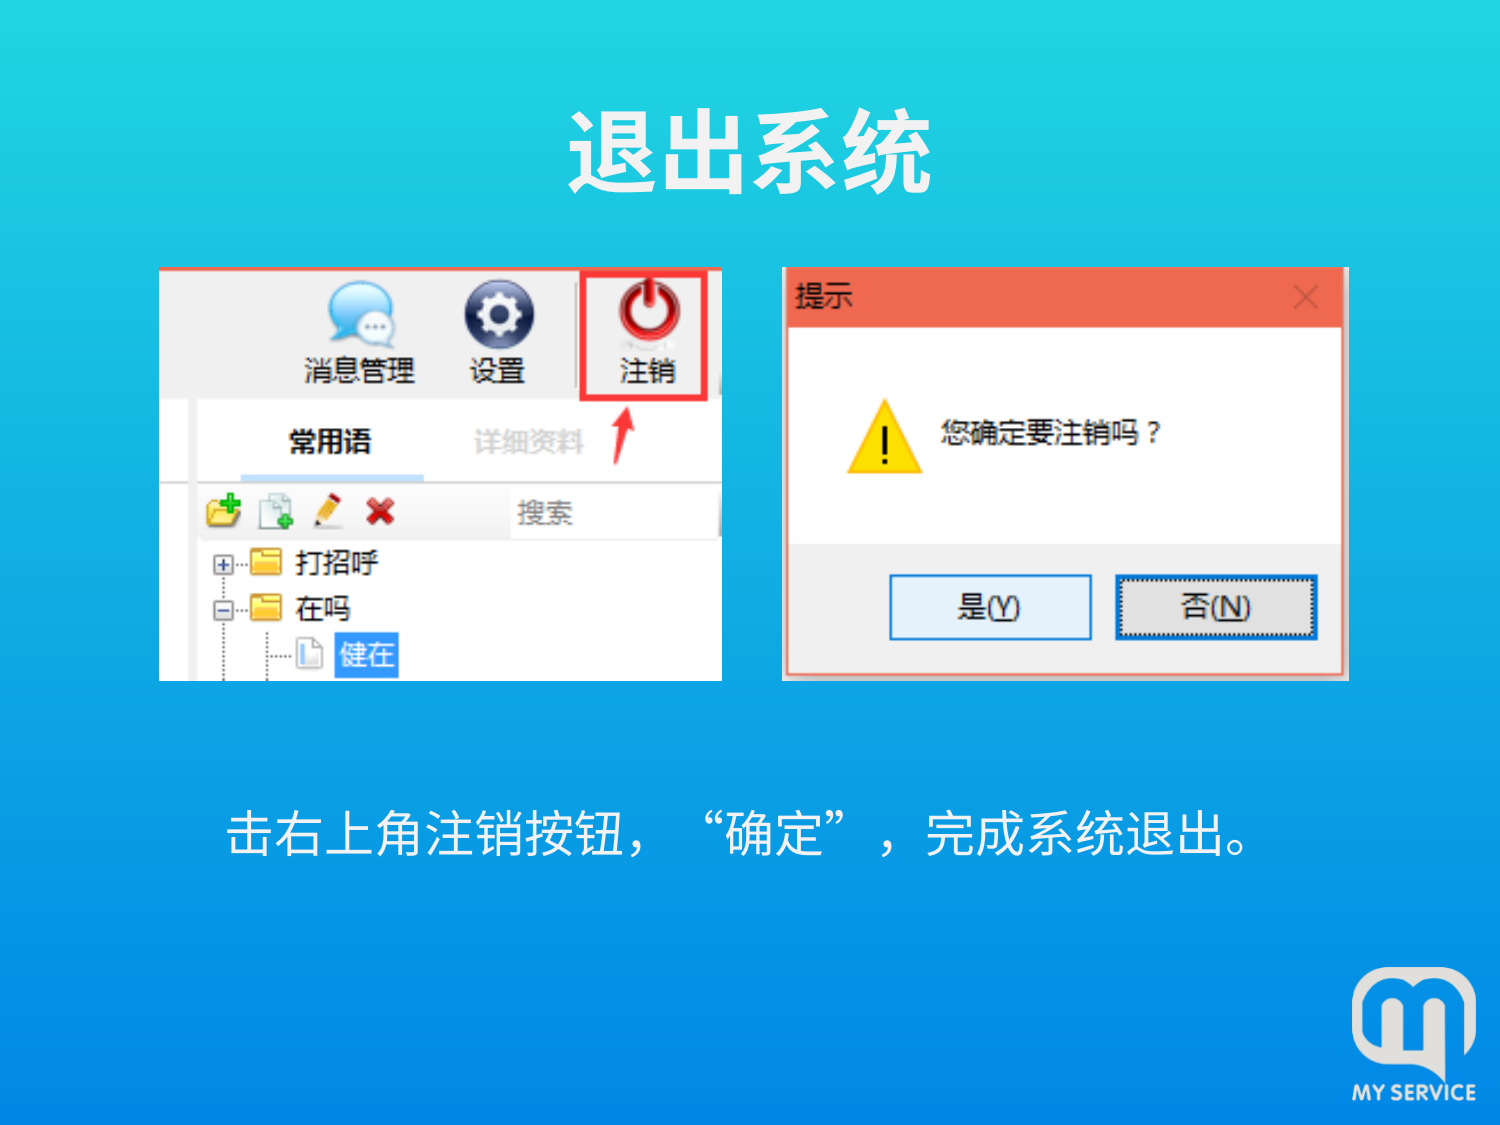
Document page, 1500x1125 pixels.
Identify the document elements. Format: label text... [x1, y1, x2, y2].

text_box 击右上角注销按钮，“确定”，完成系统退出。 [210, 782, 1290, 870]
picture [1352, 967, 1476, 1107]
picture [0, 266, 1500, 680]
title 退出系统 [75, 45, 1425, 233]
